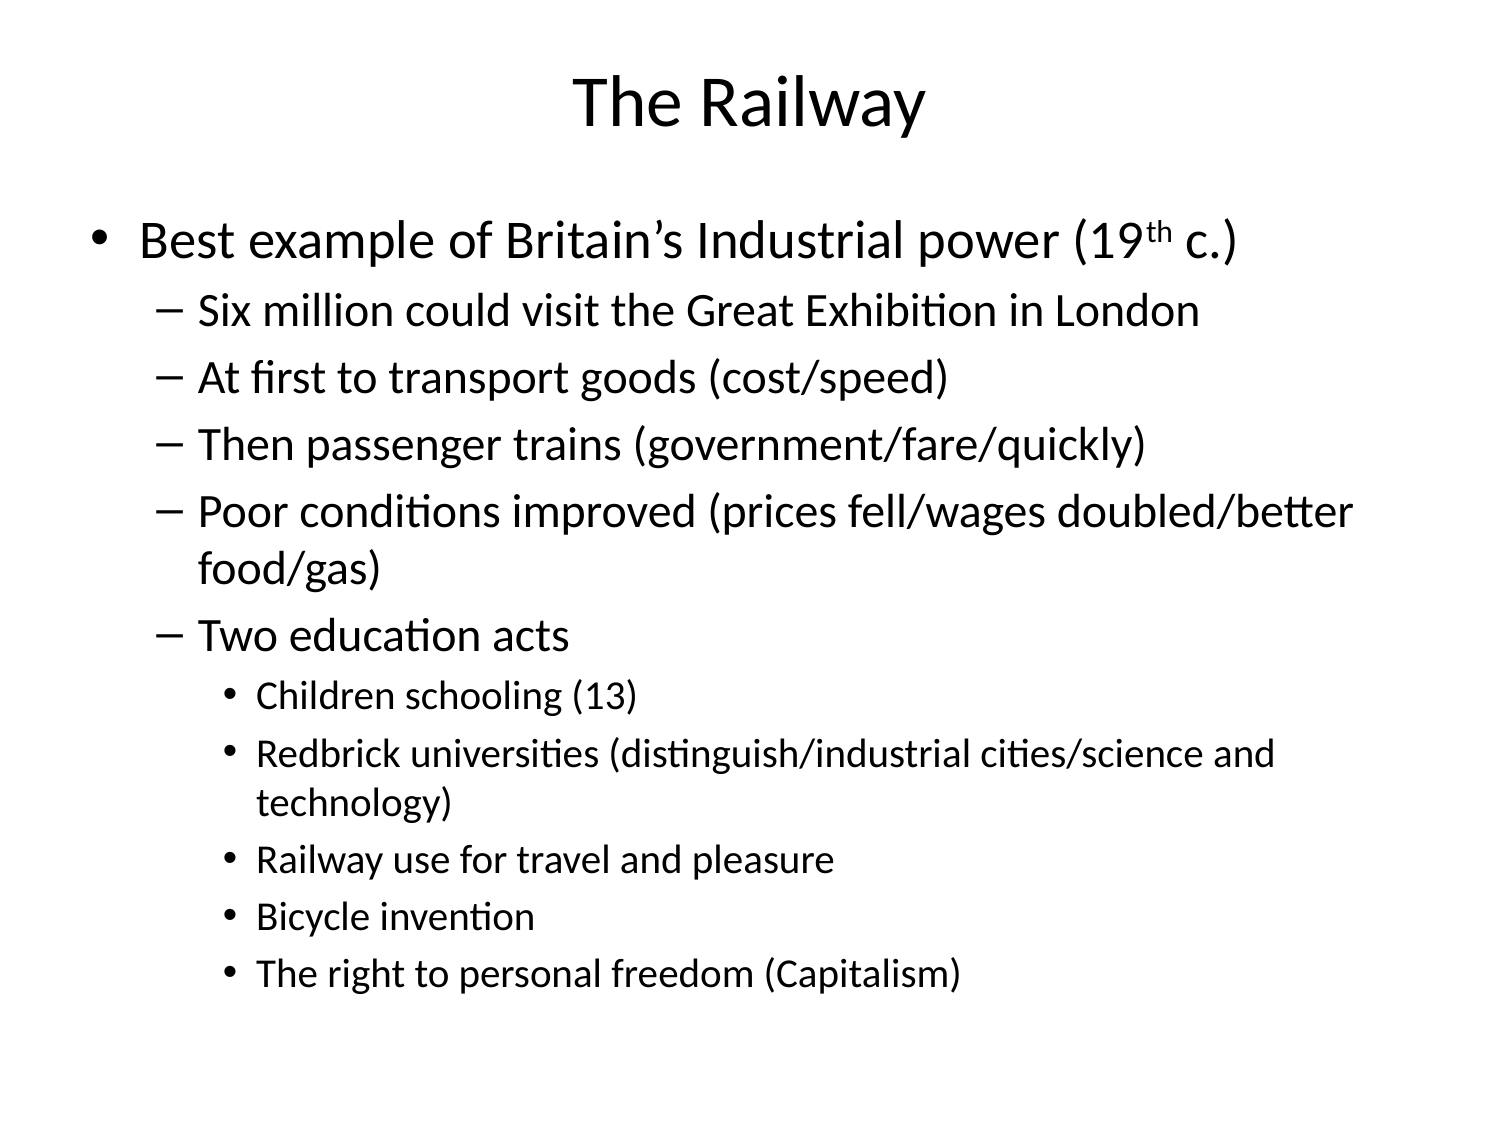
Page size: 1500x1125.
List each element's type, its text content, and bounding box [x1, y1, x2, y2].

title The Railway [75, 45, 1425, 149]
list Best example of Britain’s Industrial power (19th c.) Six million could visit the Great Exhibition in London At first to transport goods (cost/speed) Then passenger trains (government/fare/quickly) Poor conditions improved (prices fell/wages doubled/better food/gas) Two education acts Children schooling (13) Redbrick universities (distinguish/industrial cities/science and technology) Railway use for travel and pleasure Bicycle invention The right to personal freedom (Capitalism) [75, 196, 1425, 1005]
